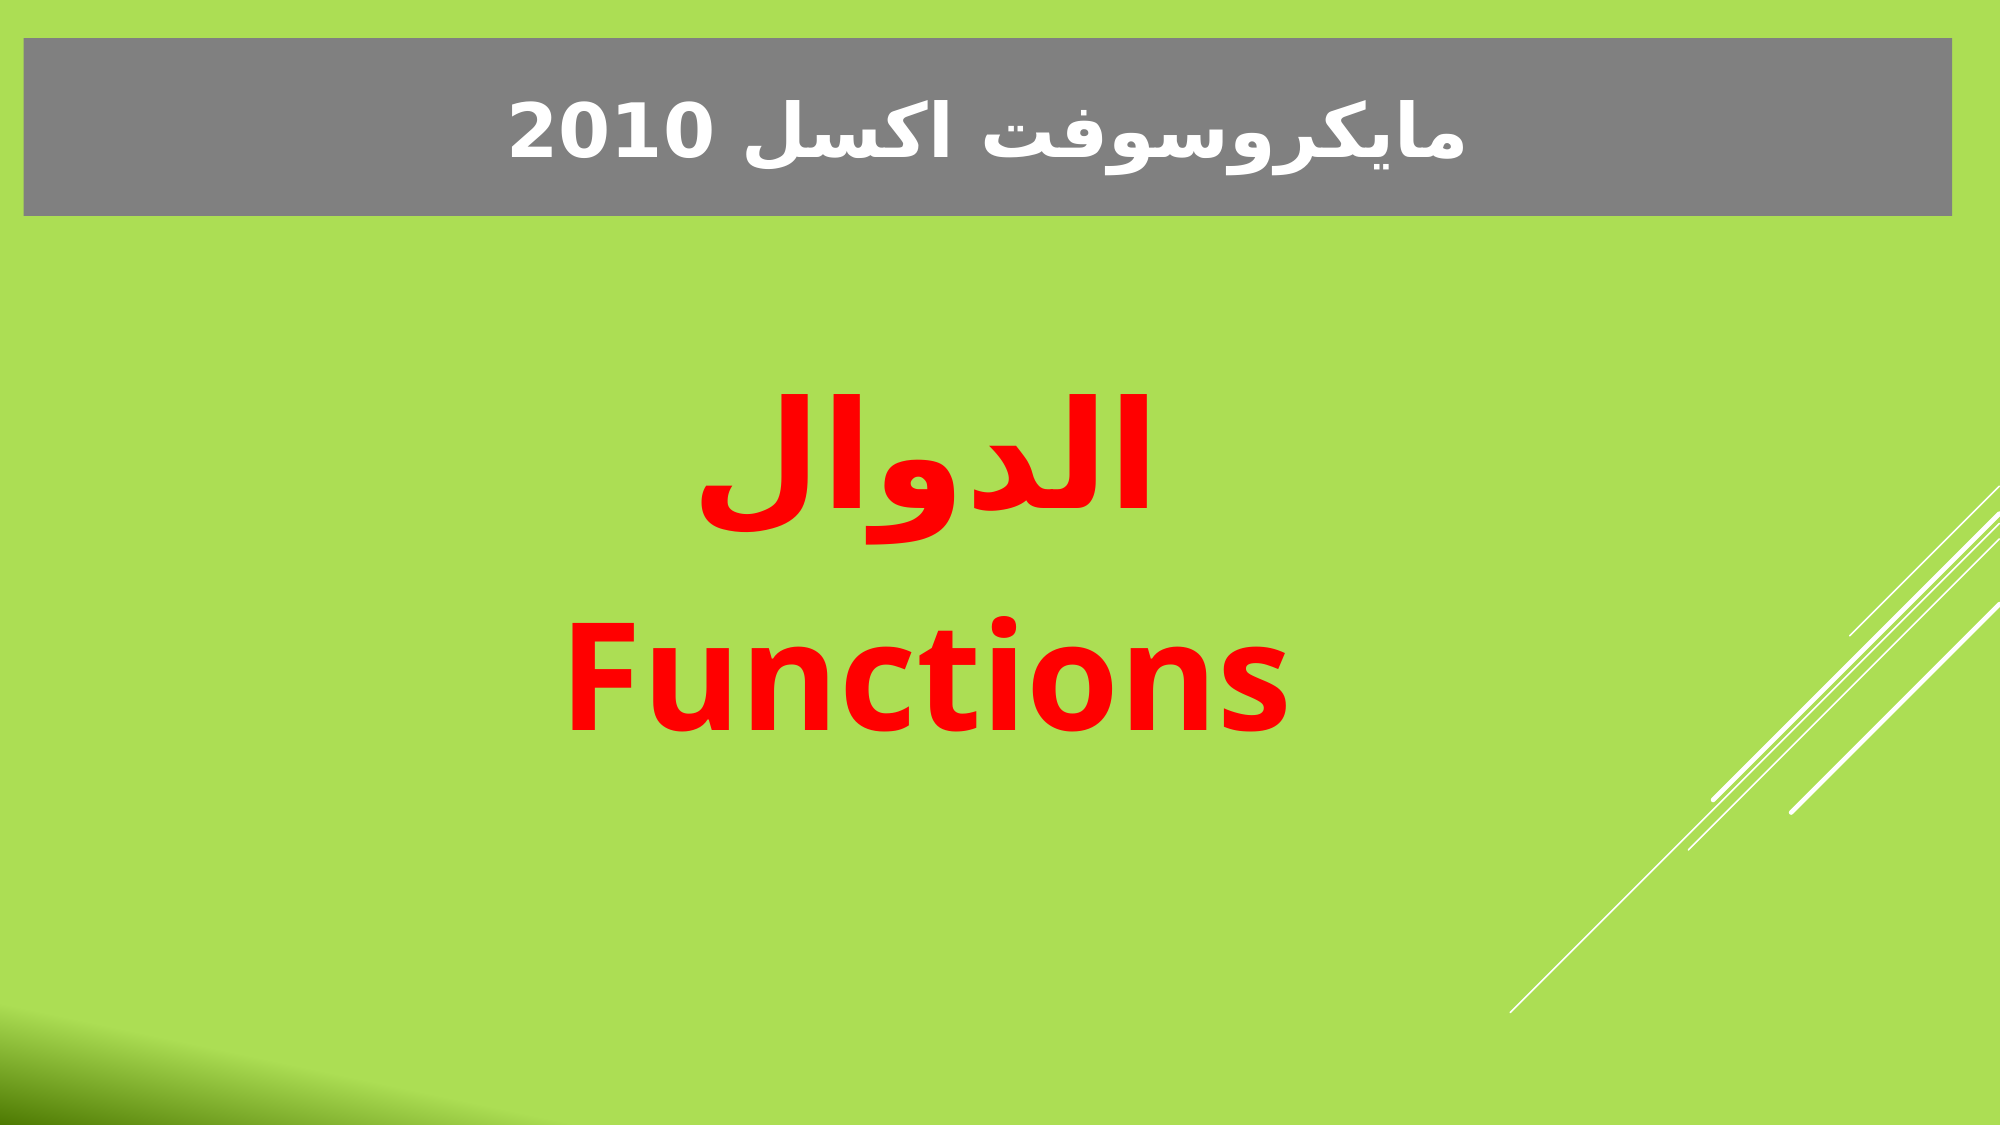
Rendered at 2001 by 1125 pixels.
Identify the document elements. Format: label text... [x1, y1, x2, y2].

text_box مايكروسوفت اكسل 2010 [23, 38, 1953, 216]
list الدوال Functions [291, 338, 1562, 782]
